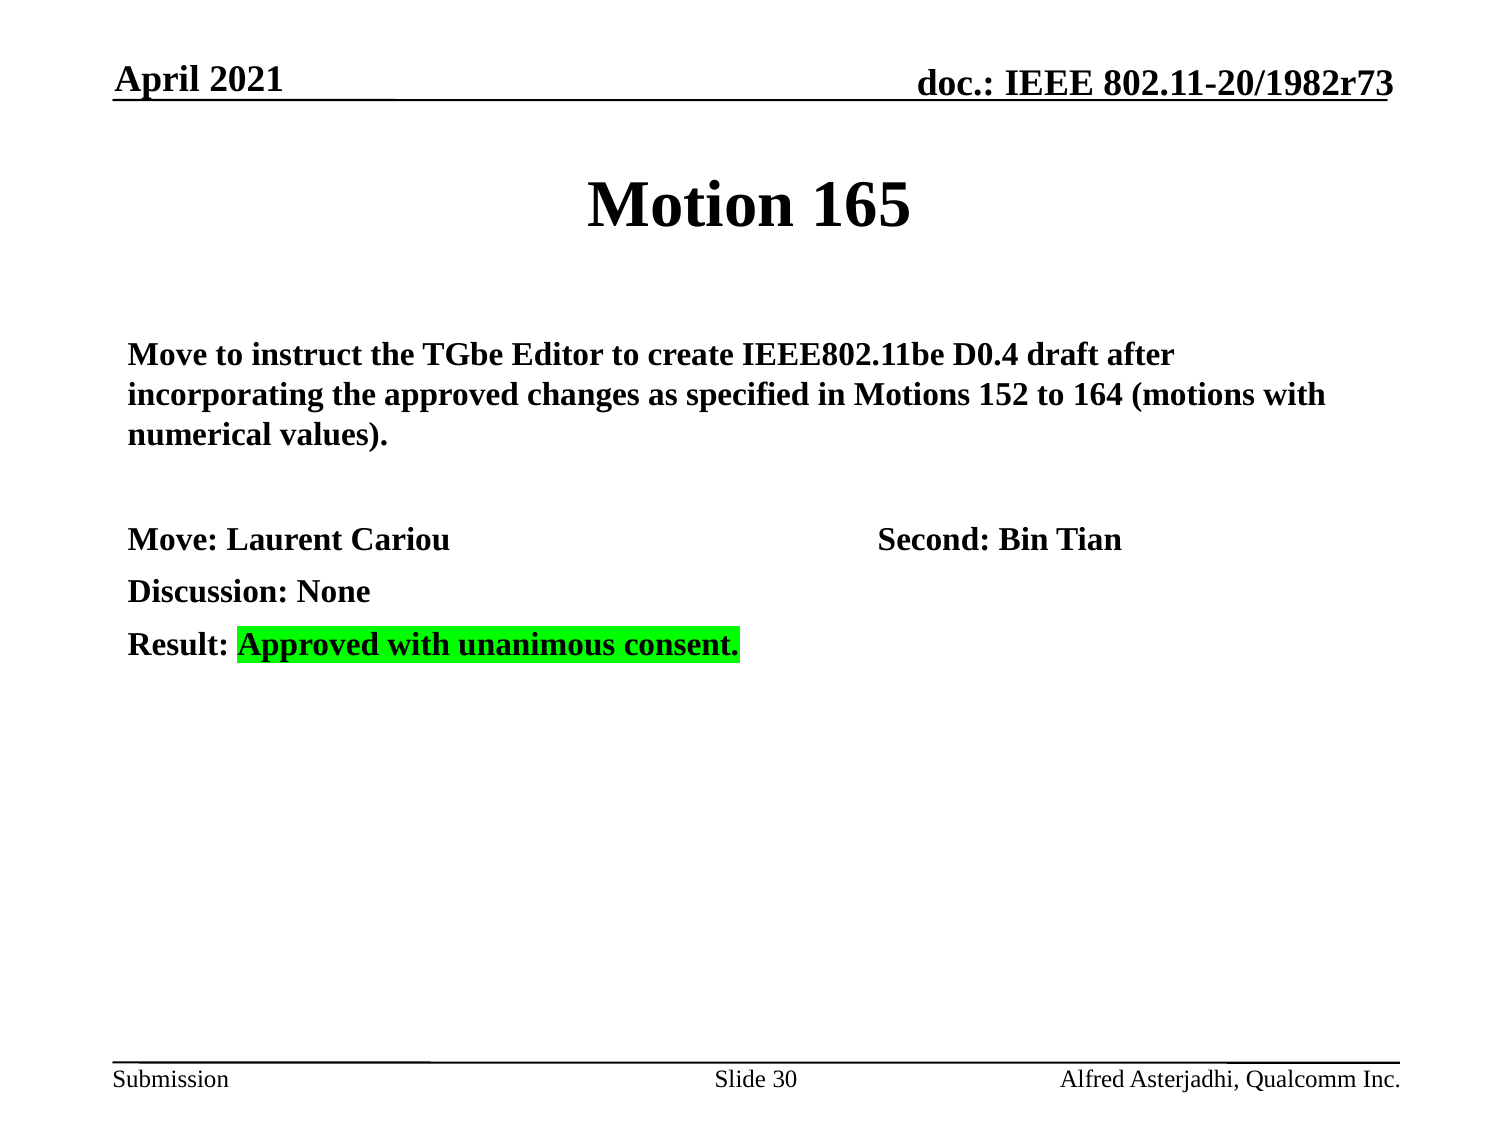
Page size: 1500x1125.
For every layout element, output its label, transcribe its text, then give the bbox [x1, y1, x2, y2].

list Move to instruct the TGbe Editor to create IEEE802.11be D0.4 draft after incorporating the approved changes as specified in Motions 152 to 164 (motions with numerical values). Move: Laurent Cariou Second: Bin Tian Discussion: None Result: Approved with unanimous consent. [112, 324, 1388, 1000]
title Motion 165 [112, 112, 1388, 288]
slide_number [114, 54, 423, 100]
slide_number Slide 30 [712, 1061, 800, 1123]
footer Alfred Asterjadhi, Qualcomm Inc. [878, 1061, 1402, 1093]
